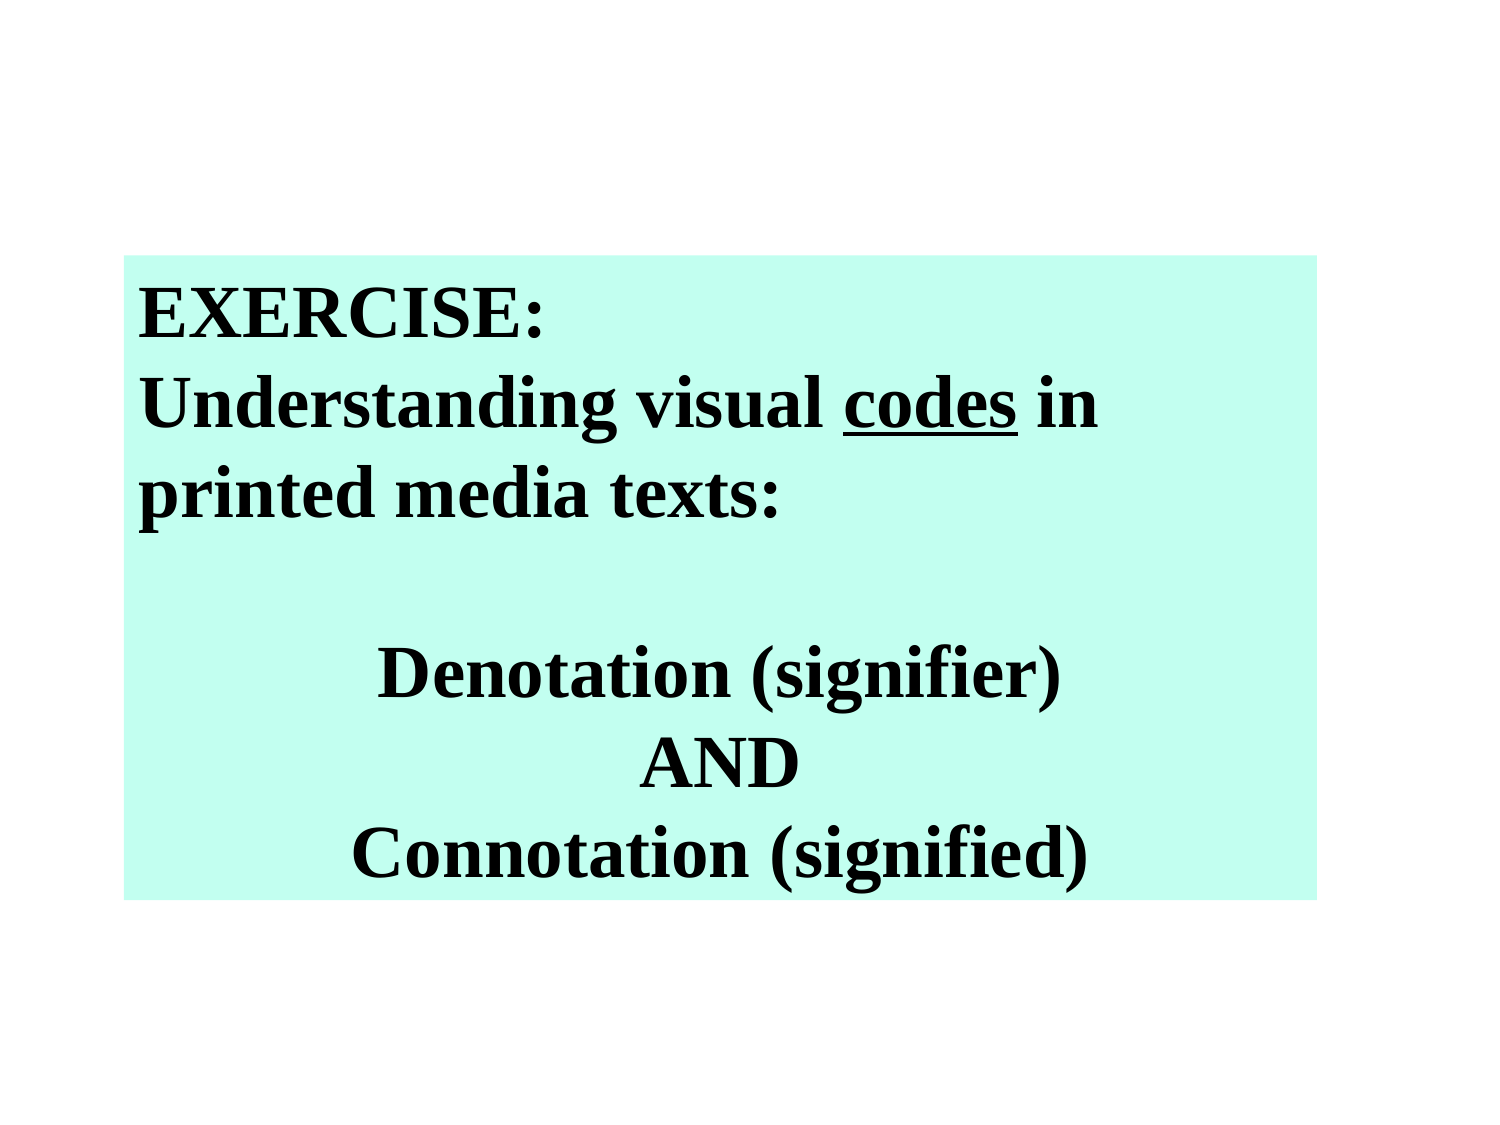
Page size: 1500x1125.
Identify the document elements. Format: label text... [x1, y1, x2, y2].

text_box EXERCISE: Understanding visual codes in printed media texts: Denotation (signifier) AND Connotation (signified) [123, 255, 1317, 901]
